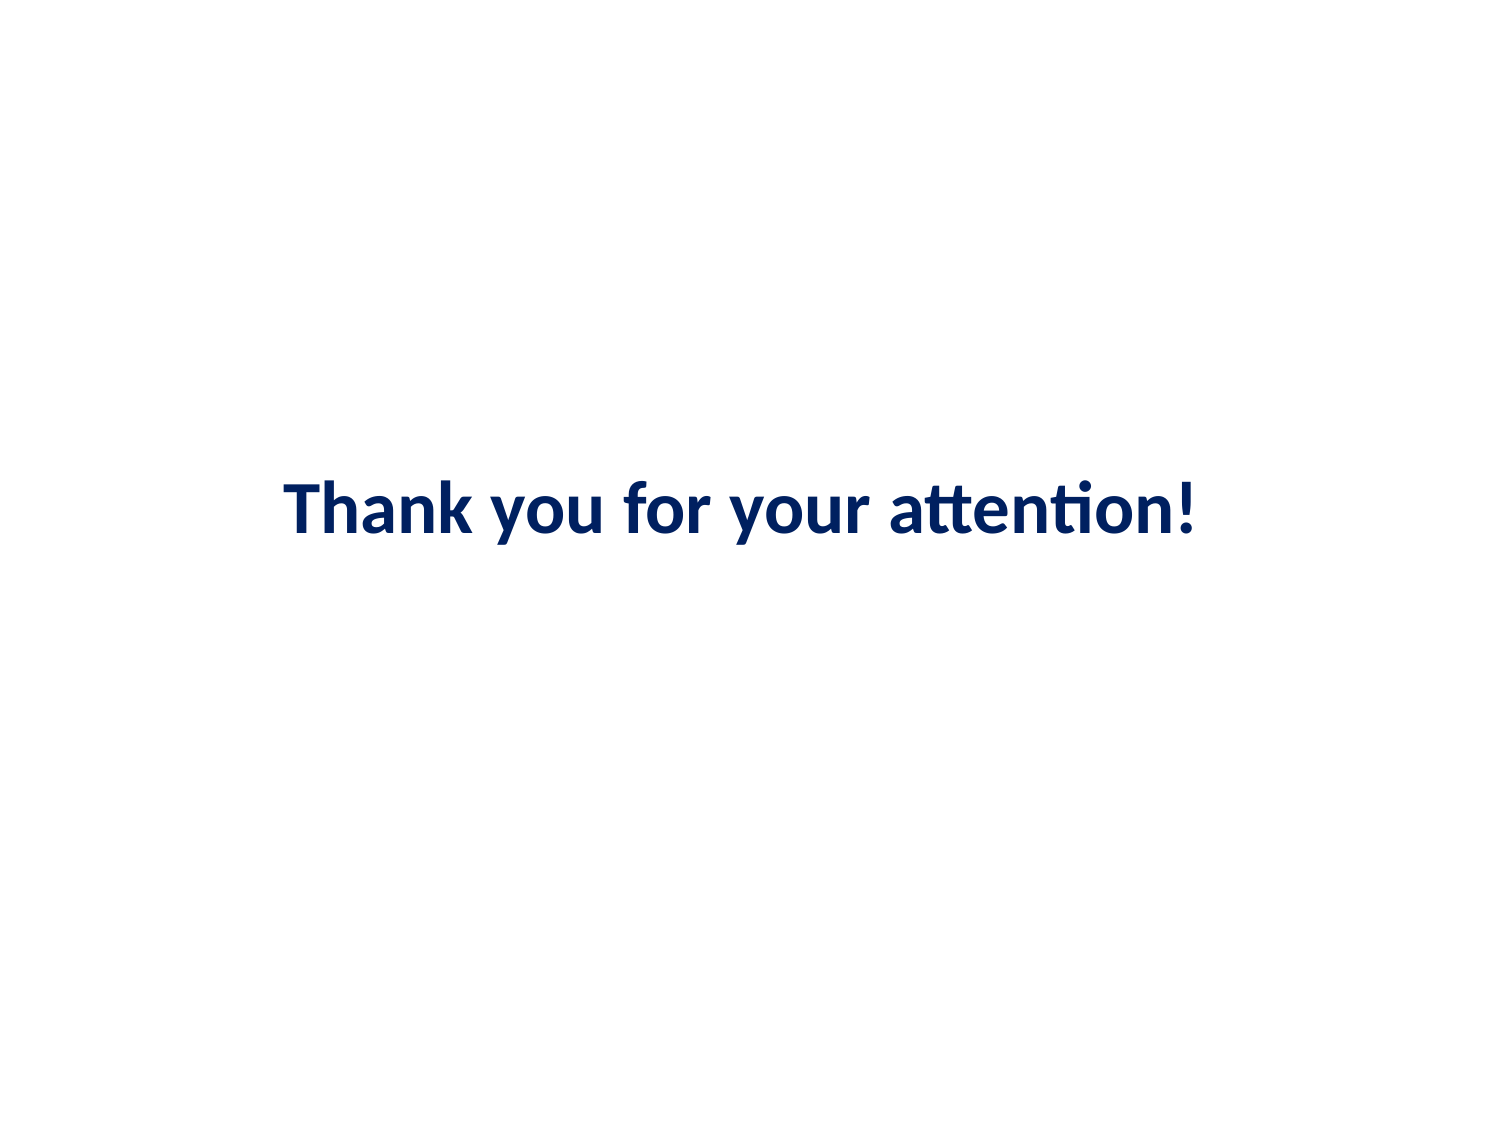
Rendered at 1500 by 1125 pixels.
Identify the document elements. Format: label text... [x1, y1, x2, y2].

list Thank you for your attention! [74, 262, 1426, 1006]
